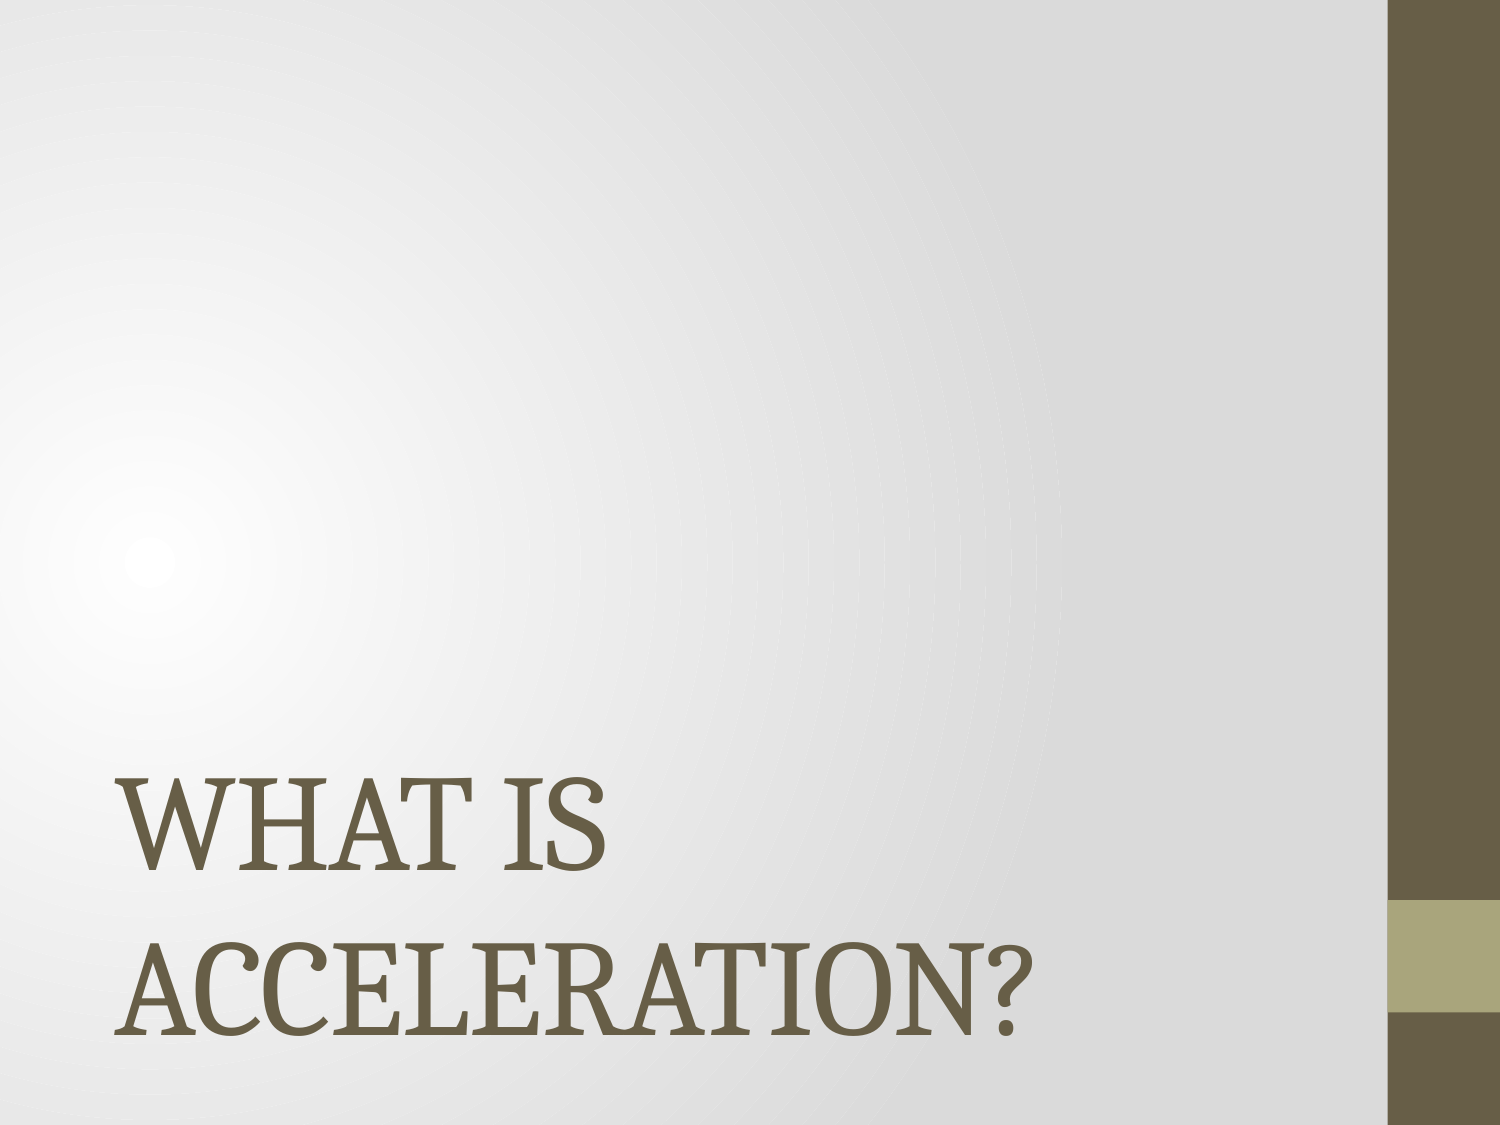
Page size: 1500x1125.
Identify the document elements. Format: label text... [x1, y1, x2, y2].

title What is acceleration? [99, 725, 1357, 917]
